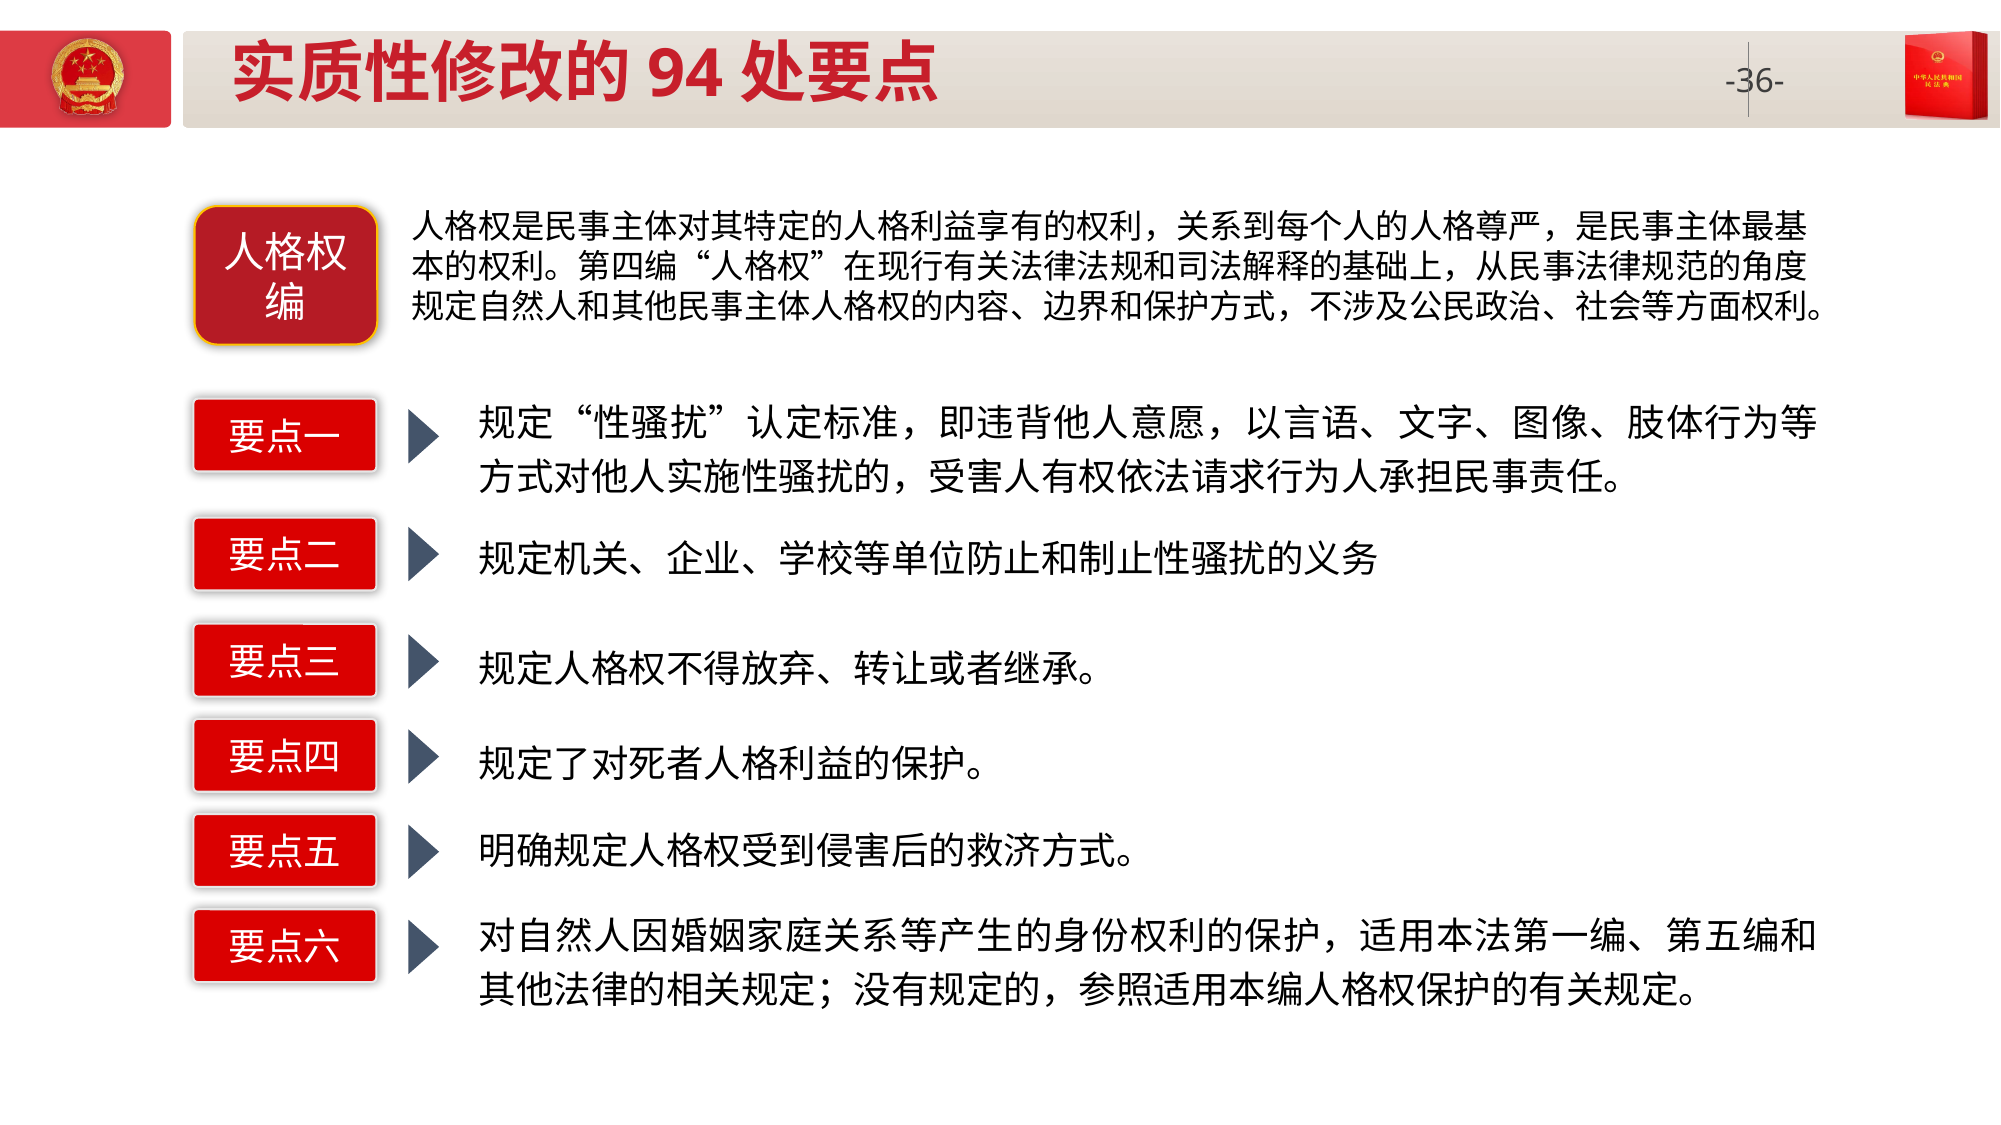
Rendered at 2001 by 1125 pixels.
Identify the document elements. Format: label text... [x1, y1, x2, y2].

text_box 规定人格权不得放弃、转让或者继承。 [463, 628, 1619, 698]
title 实质性修改的94处要点 [215, 36, 1749, 115]
text_box 要点五 [193, 814, 377, 887]
text_box 人格权编 [193, 205, 379, 346]
text_box [408, 409, 440, 464]
text_box 规定“性骚扰”认定标准，即违背他人意愿，以言语、文字、图像、肢体行为等方式对他人实施性骚扰的，受害人有权依法请求行为人承担民事责任。 [463, 382, 1834, 506]
text_box 规定了对死者人格利益的保护。 [463, 724, 1619, 793]
text_box 人格权是民事主体对其特定的人格利益享有的权利，关系到每个人的人格尊严，是民事主体最基本的权利。第四编“人格权”在现行有关法律法规和司法解释的基础上，从民事法律规范的角度规定自然人和其他民事主体人格权的内容、边界和保护方式，不涉及公民政治、社会等方面权利。 [396, 197, 1834, 333]
text_box 要点三 [193, 623, 377, 697]
picture [44, 38, 127, 117]
text_box 要点六 [193, 909, 377, 983]
text_box [408, 634, 440, 689]
text_box 规定机关、企业、学校等单位防止和制止性骚扰的义务 [463, 518, 1619, 588]
text_box [408, 919, 440, 975]
text_box 明确规定人格权受到侵害后的救济方式。 [463, 811, 1619, 880]
text_box 对自然人因婚姻家庭关系等产生的身份权利的保护，适用本法第一编、第五编和其他法律的相关规定；没有规定的，参照适用本编人格权保护的有关规定。 [463, 895, 1834, 1019]
text_box [408, 824, 440, 879]
text_box 要点二 [193, 517, 377, 591]
text_box 要点四 [193, 718, 377, 792]
text_box [408, 526, 440, 582]
text_box [408, 729, 440, 784]
text_box 要点一 [193, 398, 377, 472]
picture [1865, 22, 2001, 120]
